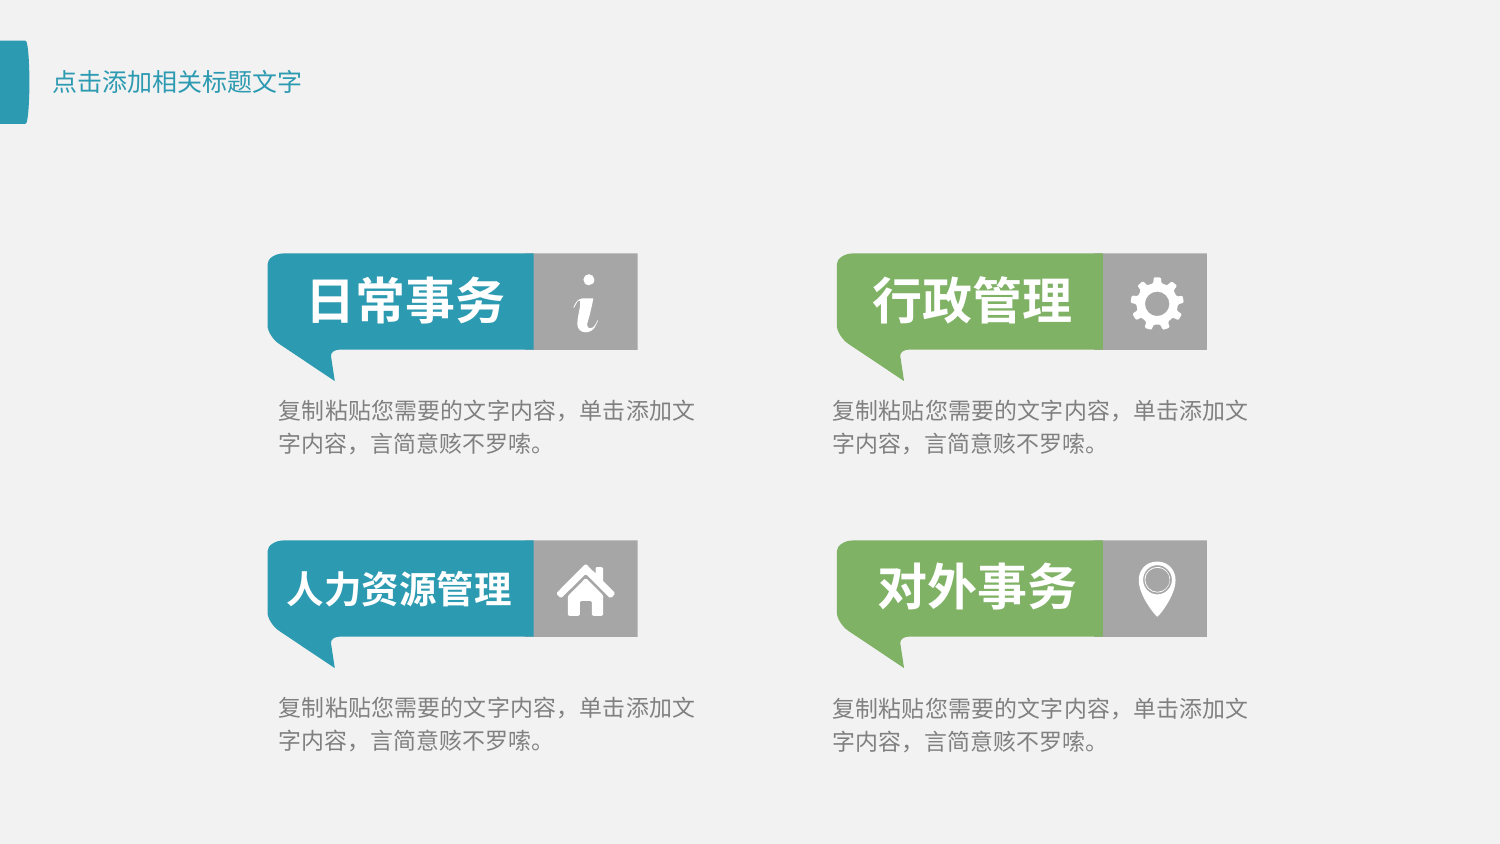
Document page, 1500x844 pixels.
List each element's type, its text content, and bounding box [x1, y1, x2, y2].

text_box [836, 253, 1208, 382]
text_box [267, 253, 639, 382]
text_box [267, 540, 639, 669]
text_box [836, 540, 1208, 669]
text_box 复制粘贴您需要的文字内容，单击添加文字内容，言简意赅不罗嗦。 [821, 683, 1261, 761]
text_box 复制粘贴您需要的文字内容，单击添加文字内容，言简意赅不罗嗦。 [821, 385, 1261, 463]
text_box 复制粘贴您需要的文字内容，单击添加文字内容，言简意赅不罗嗦。 [267, 682, 707, 760]
text_box 复制粘贴您需要的文字内容，单击添加文字内容，言简意赅不罗嗦。 [267, 385, 707, 463]
